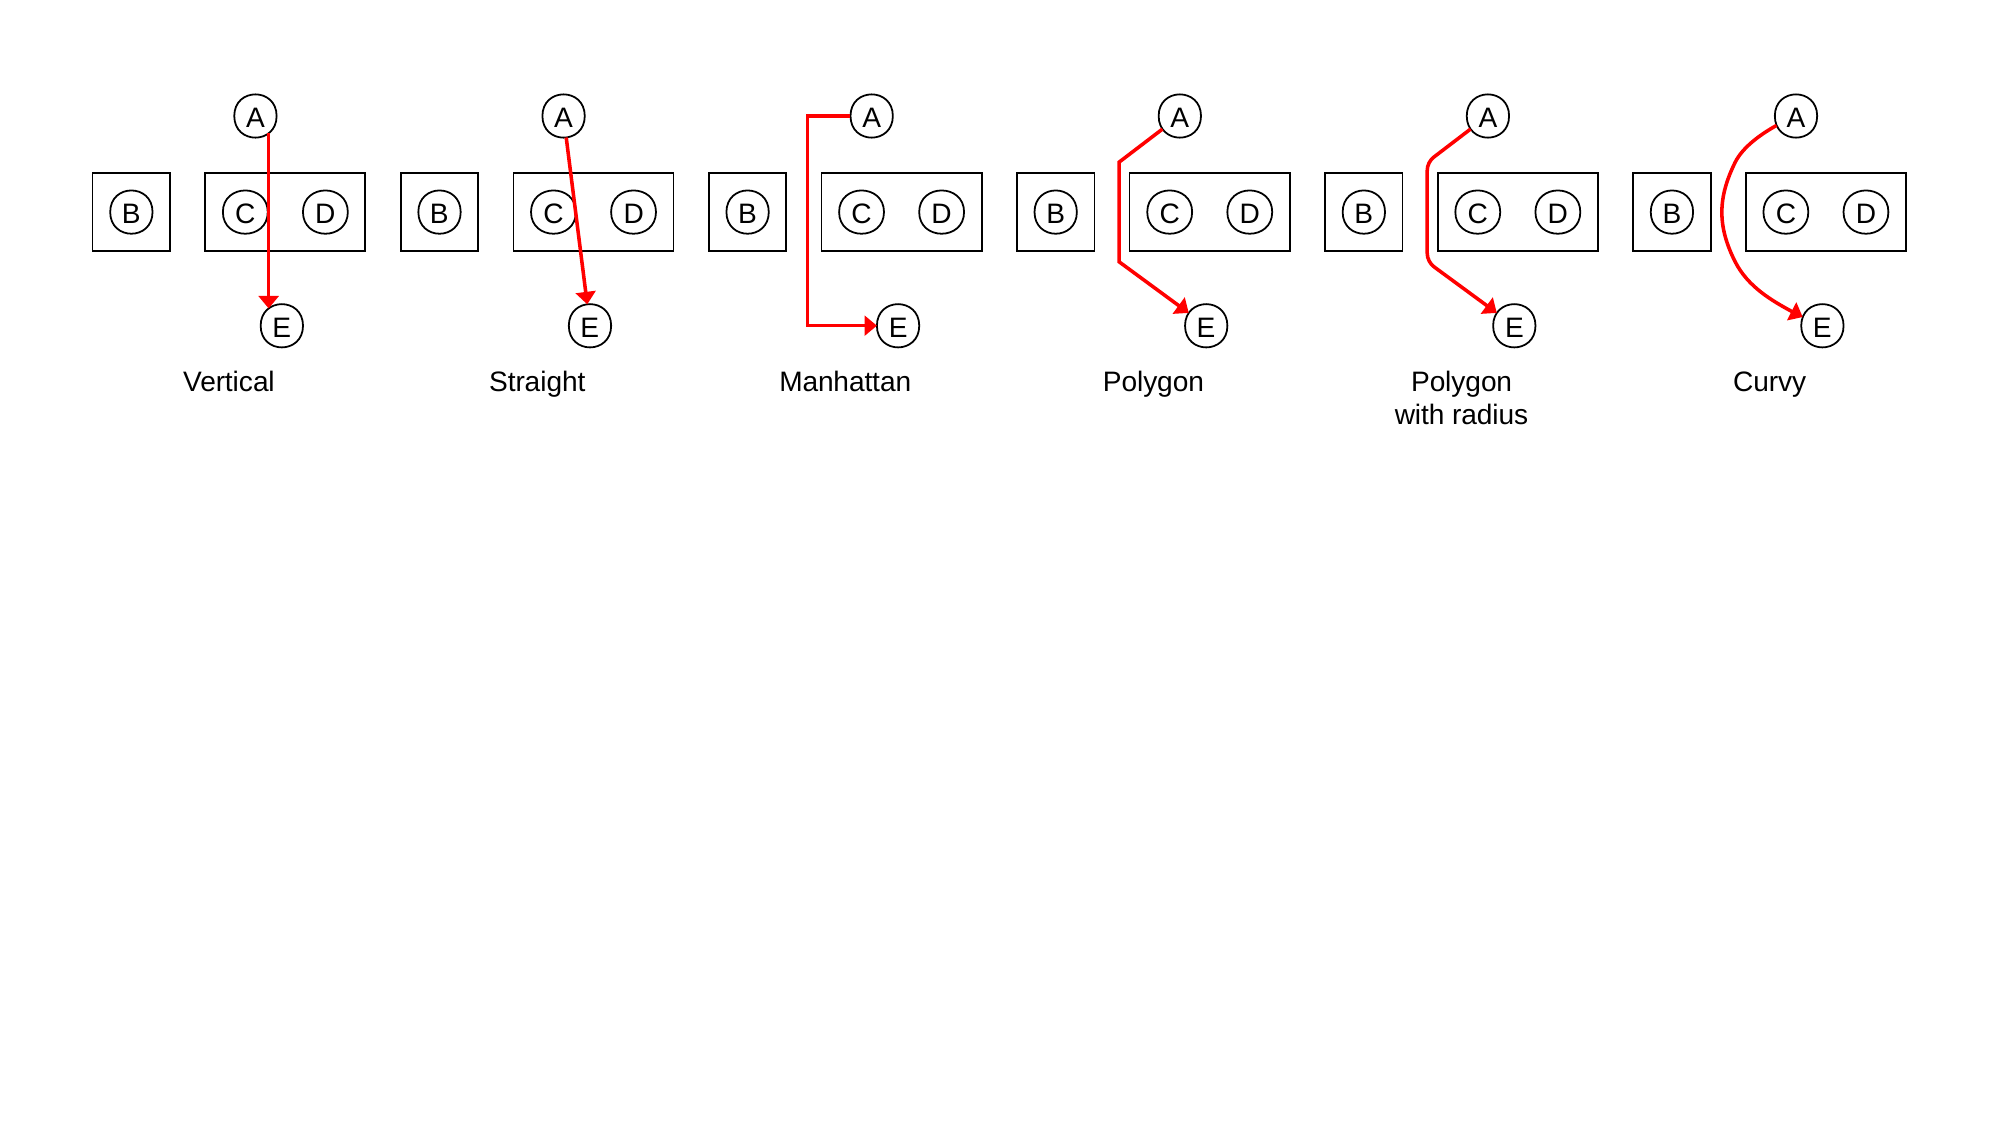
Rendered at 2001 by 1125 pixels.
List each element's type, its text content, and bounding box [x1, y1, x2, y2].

text_box C [1480, 192, 1494, 232]
text_box [222, 196, 229, 229]
text_box C [861, 192, 878, 232]
text_box Curvy [1727, 362, 1812, 403]
text_box [858, 172, 982, 252]
text_box C [537, 192, 566, 232]
text_box [109, 195, 116, 229]
text_box [1342, 196, 1348, 228]
text_box B [1656, 192, 1687, 232]
text_box [1184, 309, 1191, 343]
text_box [725, 196, 732, 228]
text_box [342, 196, 349, 228]
text_box Manhattan [773, 362, 918, 403]
text_box [1784, 172, 1906, 252]
text_box B [1040, 192, 1071, 232]
text_box D [617, 192, 650, 232]
text_box [302, 196, 309, 229]
text_box [1811, 99, 1818, 133]
text_box Vertical [176, 362, 282, 403]
text_box A [856, 96, 887, 136]
text_box E [266, 306, 297, 346]
text_box [1266, 195, 1273, 229]
text_box [262, 196, 267, 228]
text_box [878, 196, 885, 229]
text_box [1071, 195, 1078, 229]
text_box [807, 115, 877, 337]
text_box [1838, 309, 1845, 342]
text_box C [1172, 192, 1186, 232]
text_box E [883, 306, 914, 346]
text_box [455, 196, 462, 229]
text_box E [1191, 306, 1222, 346]
text_box E [574, 306, 605, 346]
text_box [1494, 195, 1501, 229]
text_box [708, 172, 787, 252]
text_box Polygon with radius [1388, 362, 1535, 431]
text_box Straight [483, 362, 592, 403]
text_box [579, 99, 586, 133]
text_box [270, 172, 366, 252]
text_box [850, 100, 856, 132]
text_box [233, 99, 240, 133]
text_box [568, 310, 574, 342]
text_box [1574, 195, 1581, 229]
text_box [1687, 195, 1694, 229]
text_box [566, 137, 588, 305]
text_box [876, 309, 883, 343]
text_box B [732, 192, 763, 232]
text_box [1325, 172, 1403, 252]
text_box [958, 196, 965, 229]
text_box [1842, 195, 1850, 229]
text_box [1503, 99, 1510, 133]
text_box [260, 310, 266, 342]
text_box [1774, 100, 1780, 132]
text_box [887, 99, 894, 133]
text_box [610, 196, 617, 228]
text_box [1534, 195, 1542, 229]
text_box [605, 309, 612, 343]
text_box [1222, 310, 1228, 342]
text_box [541, 100, 548, 132]
text_box [1379, 195, 1386, 229]
text_box [513, 172, 566, 252]
text_box [650, 196, 657, 228]
text_box [1492, 309, 1499, 342]
text_box [1650, 196, 1656, 228]
text_box [1186, 195, 1193, 229]
text_box [92, 172, 171, 252]
text_box [1226, 196, 1233, 228]
text_box [1016, 172, 1095, 252]
text_box [1882, 195, 1889, 229]
text_box [1195, 99, 1202, 133]
text_box [1033, 196, 1040, 228]
text_box D [309, 192, 342, 232]
text_box B [116, 192, 147, 232]
text_box [1530, 310, 1537, 342]
text_box A [1780, 96, 1811, 136]
text_box [1477, 172, 1598, 252]
text_box [588, 172, 674, 252]
text_box [763, 195, 770, 229]
text_box [1118, 128, 1189, 314]
text_box [1426, 128, 1497, 314]
text_box [1633, 172, 1711, 252]
text_box [1721, 124, 1803, 321]
text_box [918, 196, 925, 228]
text_box E [1807, 306, 1838, 346]
text_box [417, 196, 424, 229]
text_box B [1348, 192, 1379, 232]
text_box B [424, 192, 455, 232]
text_box [400, 172, 479, 252]
text_box [205, 172, 267, 252]
text_box D [1850, 192, 1882, 232]
text_box [271, 100, 278, 132]
text_box [147, 196, 154, 228]
text_box E [1499, 306, 1530, 346]
text_box A [240, 96, 271, 136]
text_box [74, 74, 1925, 429]
text_box [1466, 100, 1472, 132]
text_box [914, 310, 920, 342]
text_box [1158, 100, 1164, 132]
text_box D [1542, 192, 1574, 232]
text_box Polygon [1096, 362, 1210, 403]
text_box D [925, 192, 958, 232]
text_box D [1233, 192, 1266, 232]
text_box [1169, 172, 1290, 252]
text_box C [1786, 192, 1802, 232]
text_box A [1164, 96, 1195, 136]
text_box [1802, 195, 1809, 229]
text_box A [1472, 96, 1503, 136]
text_box A [548, 96, 579, 136]
text_box [1800, 309, 1807, 342]
text_box [530, 196, 537, 228]
text_box C [229, 192, 262, 232]
text_box [297, 309, 304, 343]
